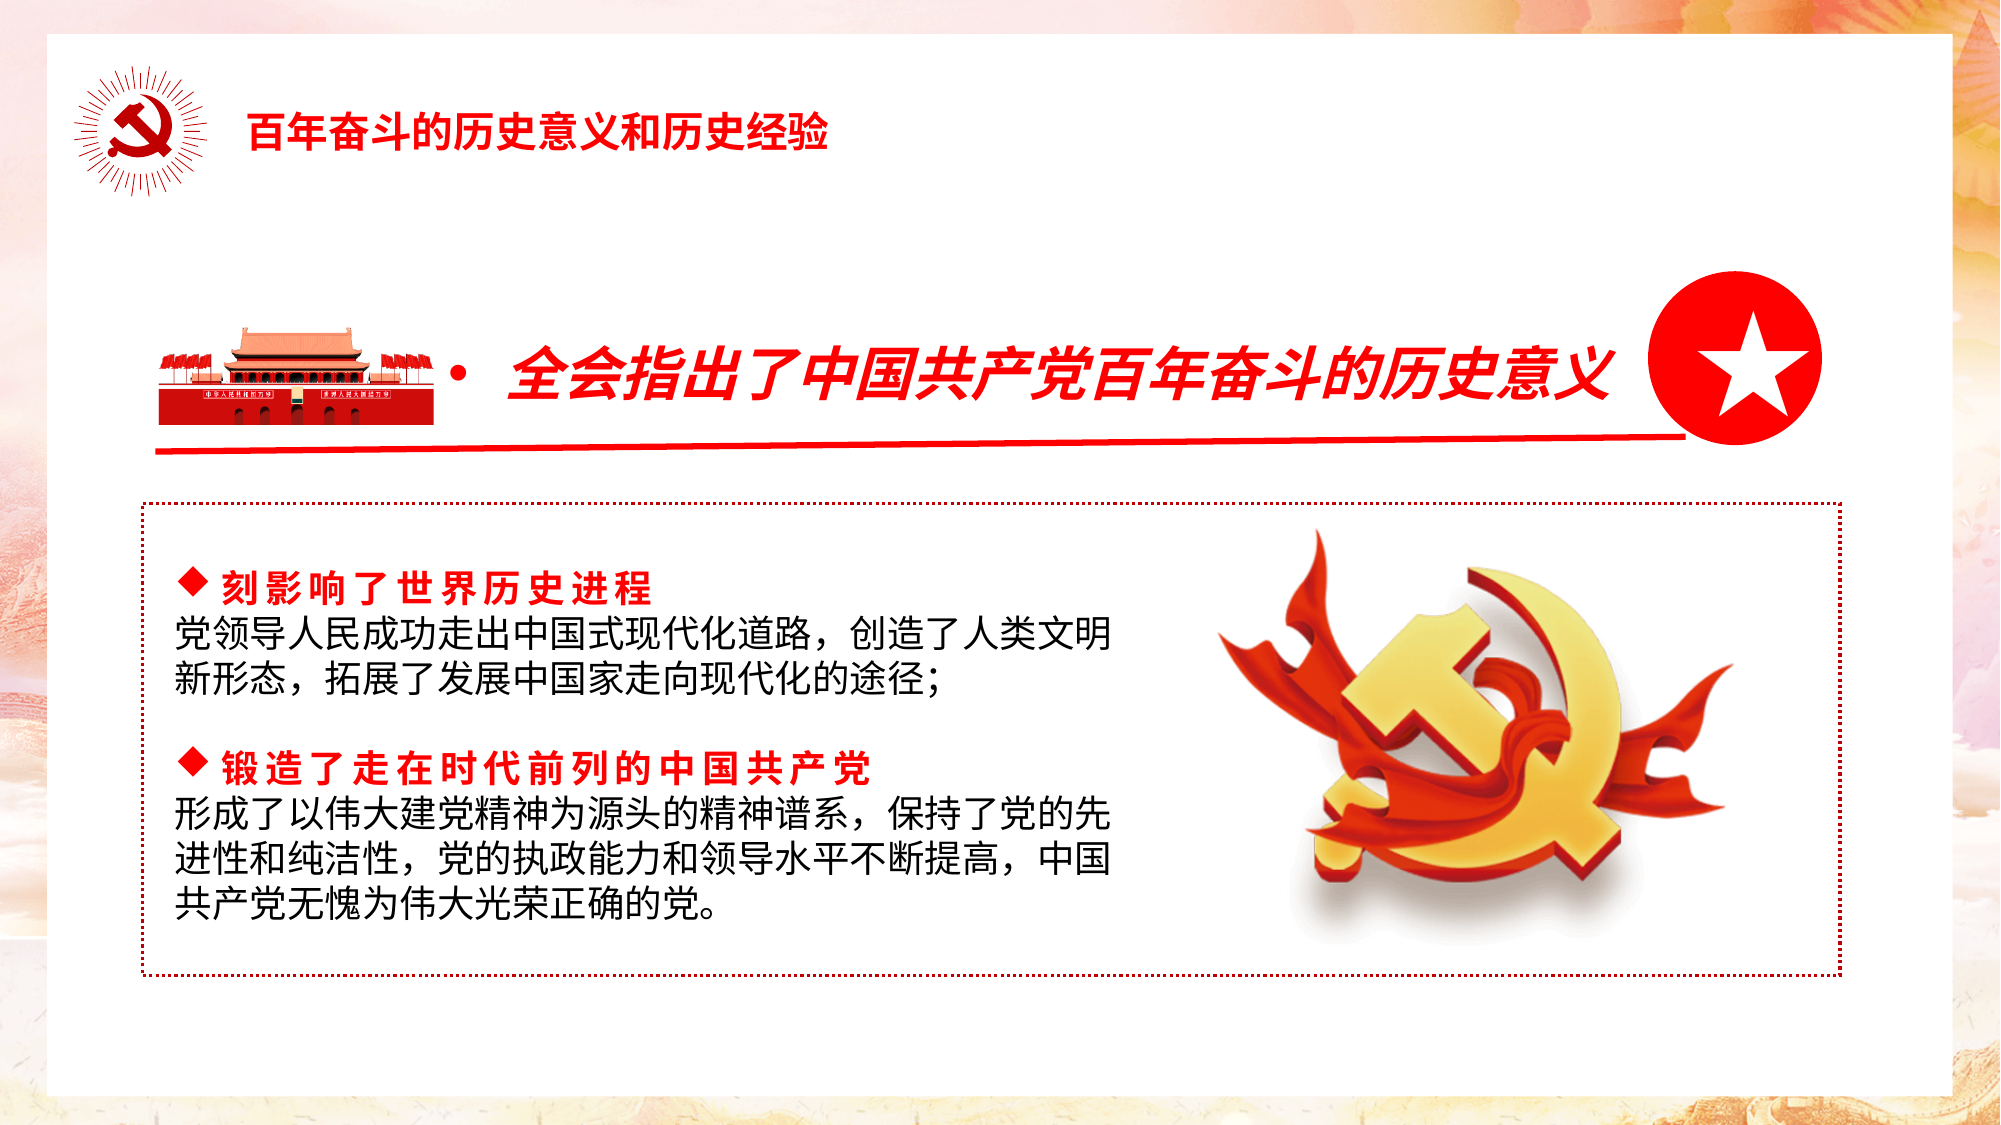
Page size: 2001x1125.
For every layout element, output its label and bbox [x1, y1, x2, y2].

text_box [74, 66, 207, 197]
text_box [0, 0, 2000, 1125]
text_box [142, 503, 1841, 976]
text_box [155, 327, 1686, 452]
text_box [433, 272, 1821, 445]
picture [1217, 528, 1735, 951]
